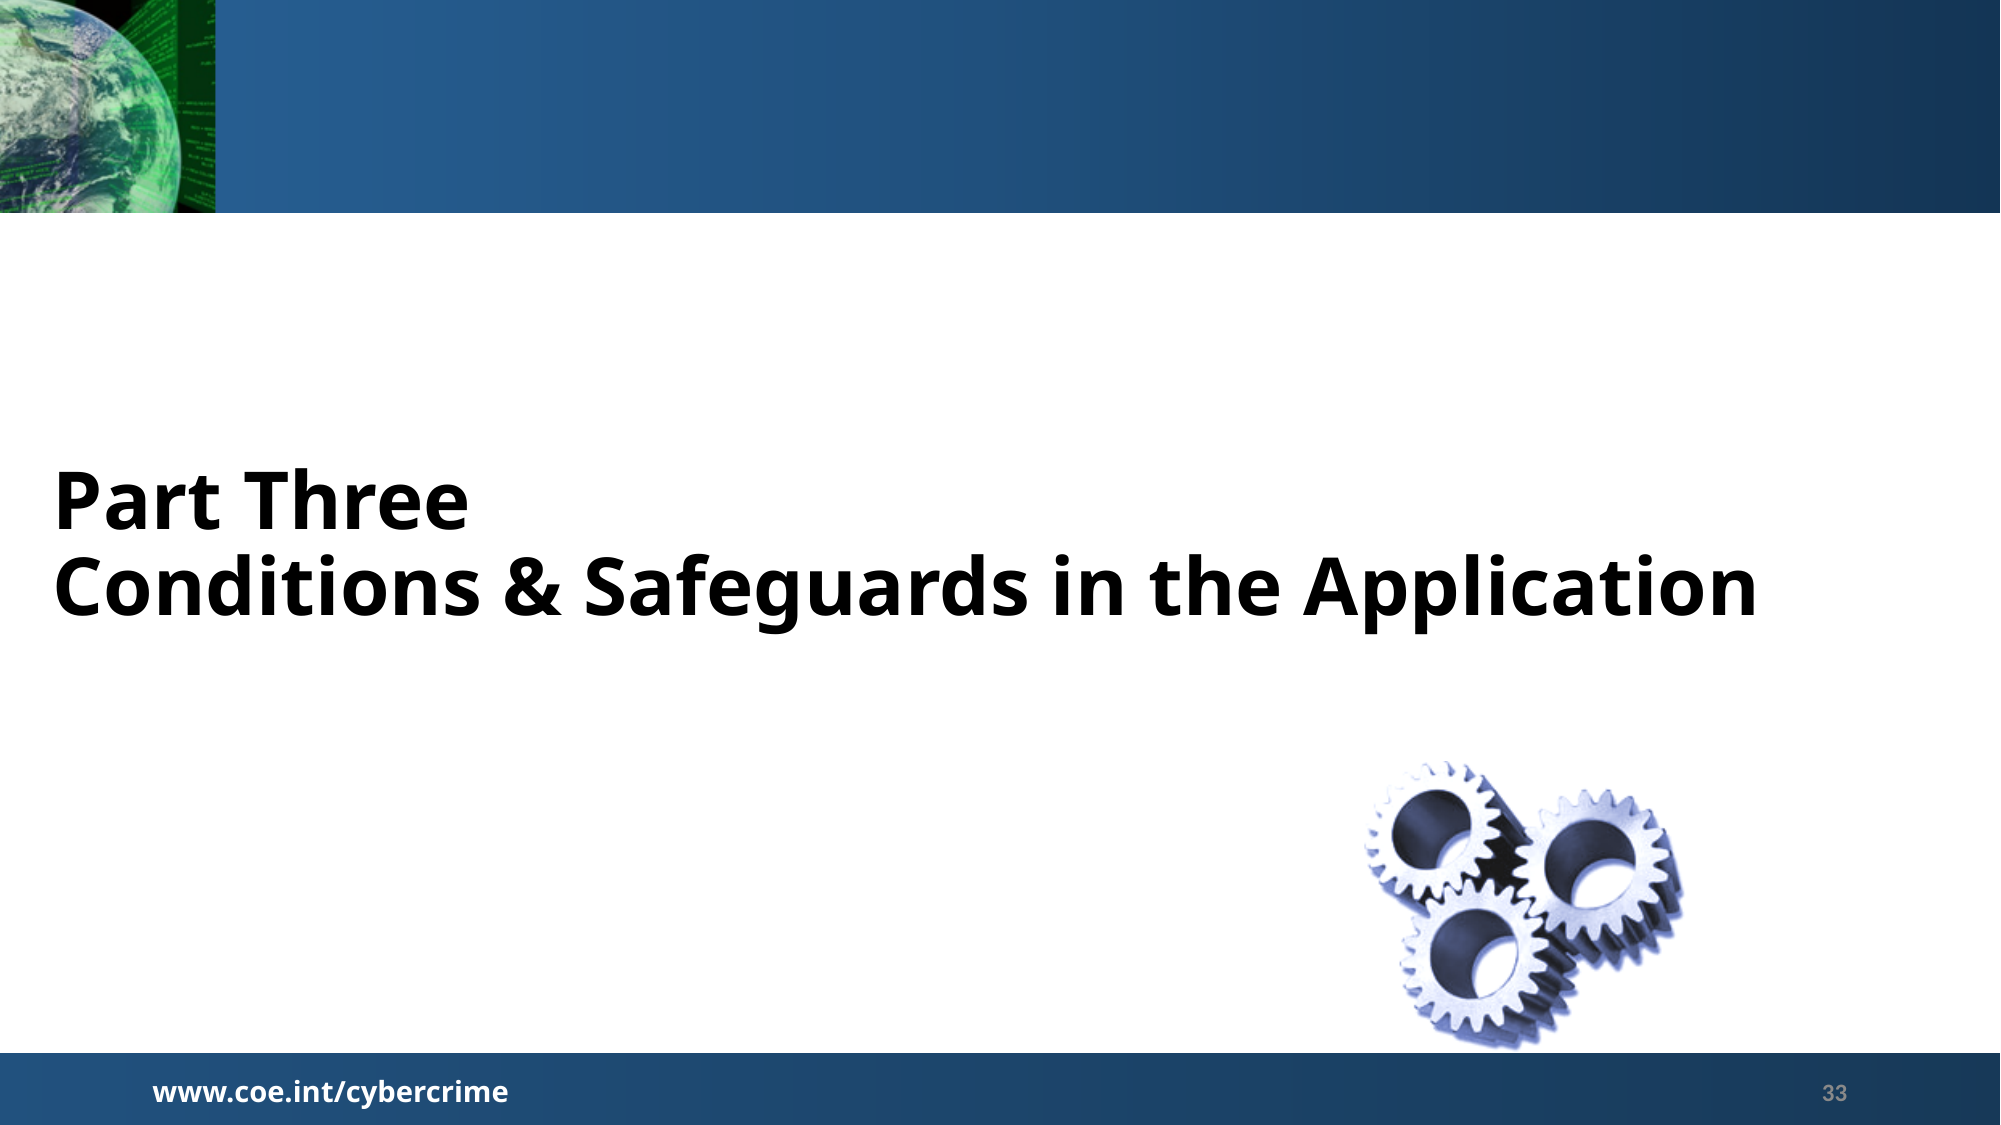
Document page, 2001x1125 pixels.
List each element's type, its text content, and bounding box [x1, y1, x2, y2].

title Part Three Conditions & Safeguards in the Application [37, 453, 1942, 641]
slide_number www.coe.int/cybercrime [137, 1061, 588, 1121]
picture [0, 0, 2000, 213]
slide_number 33 [1412, 1061, 1863, 1121]
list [1363, 761, 1686, 1052]
